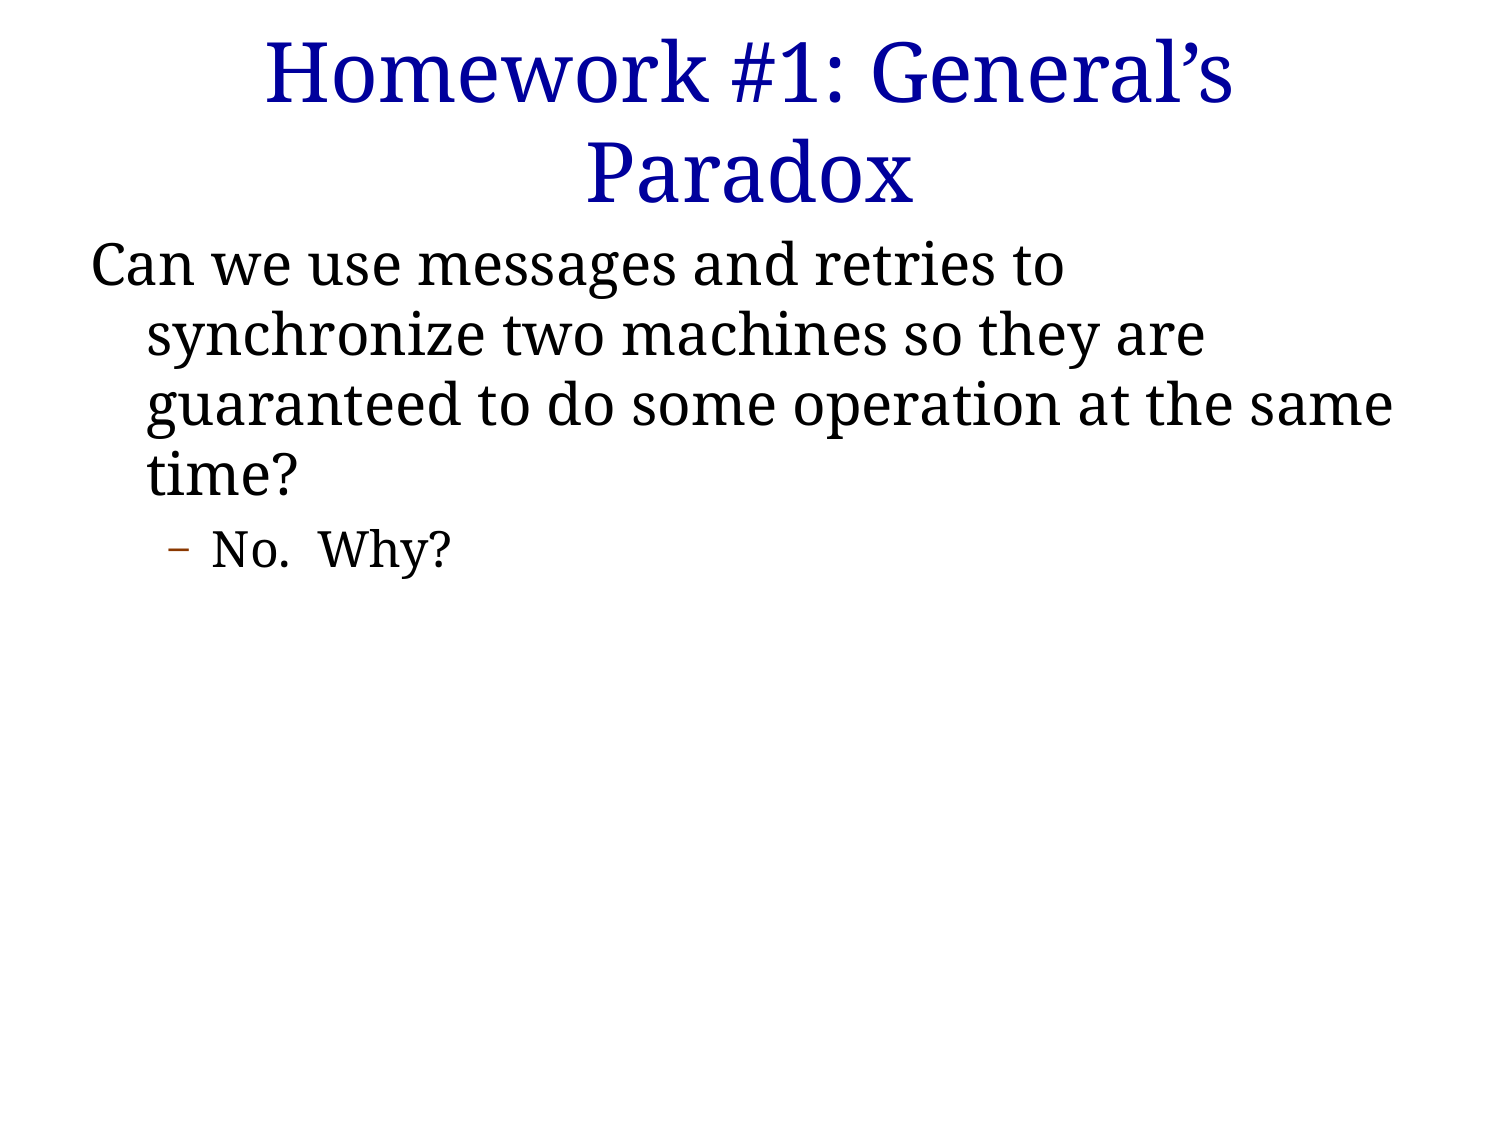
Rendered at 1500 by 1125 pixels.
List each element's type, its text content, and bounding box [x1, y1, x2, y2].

list Can we use messages and retries to synchronize two machines so they are guaranteed to do some operation at the same time? No. Why? [74, 219, 1426, 963]
title Homework #1: General’s Paradox [74, 47, 1426, 191]
